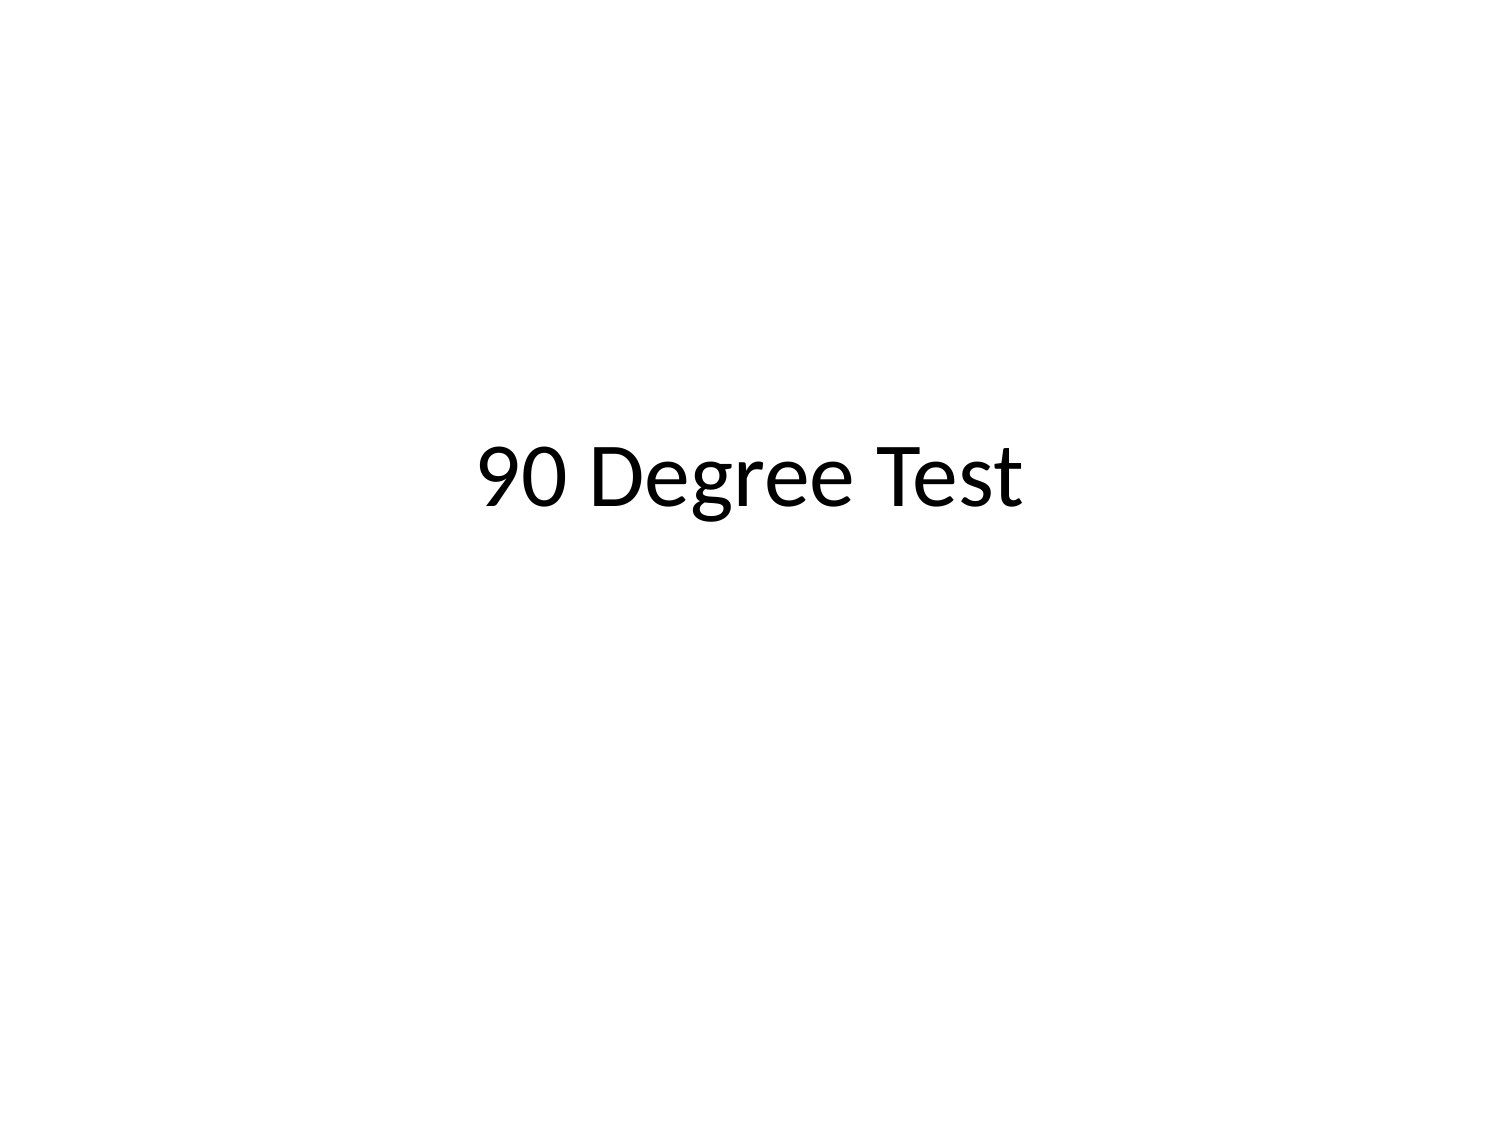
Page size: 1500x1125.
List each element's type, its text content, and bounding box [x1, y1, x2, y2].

title 90 Degree Test [112, 349, 1388, 591]
